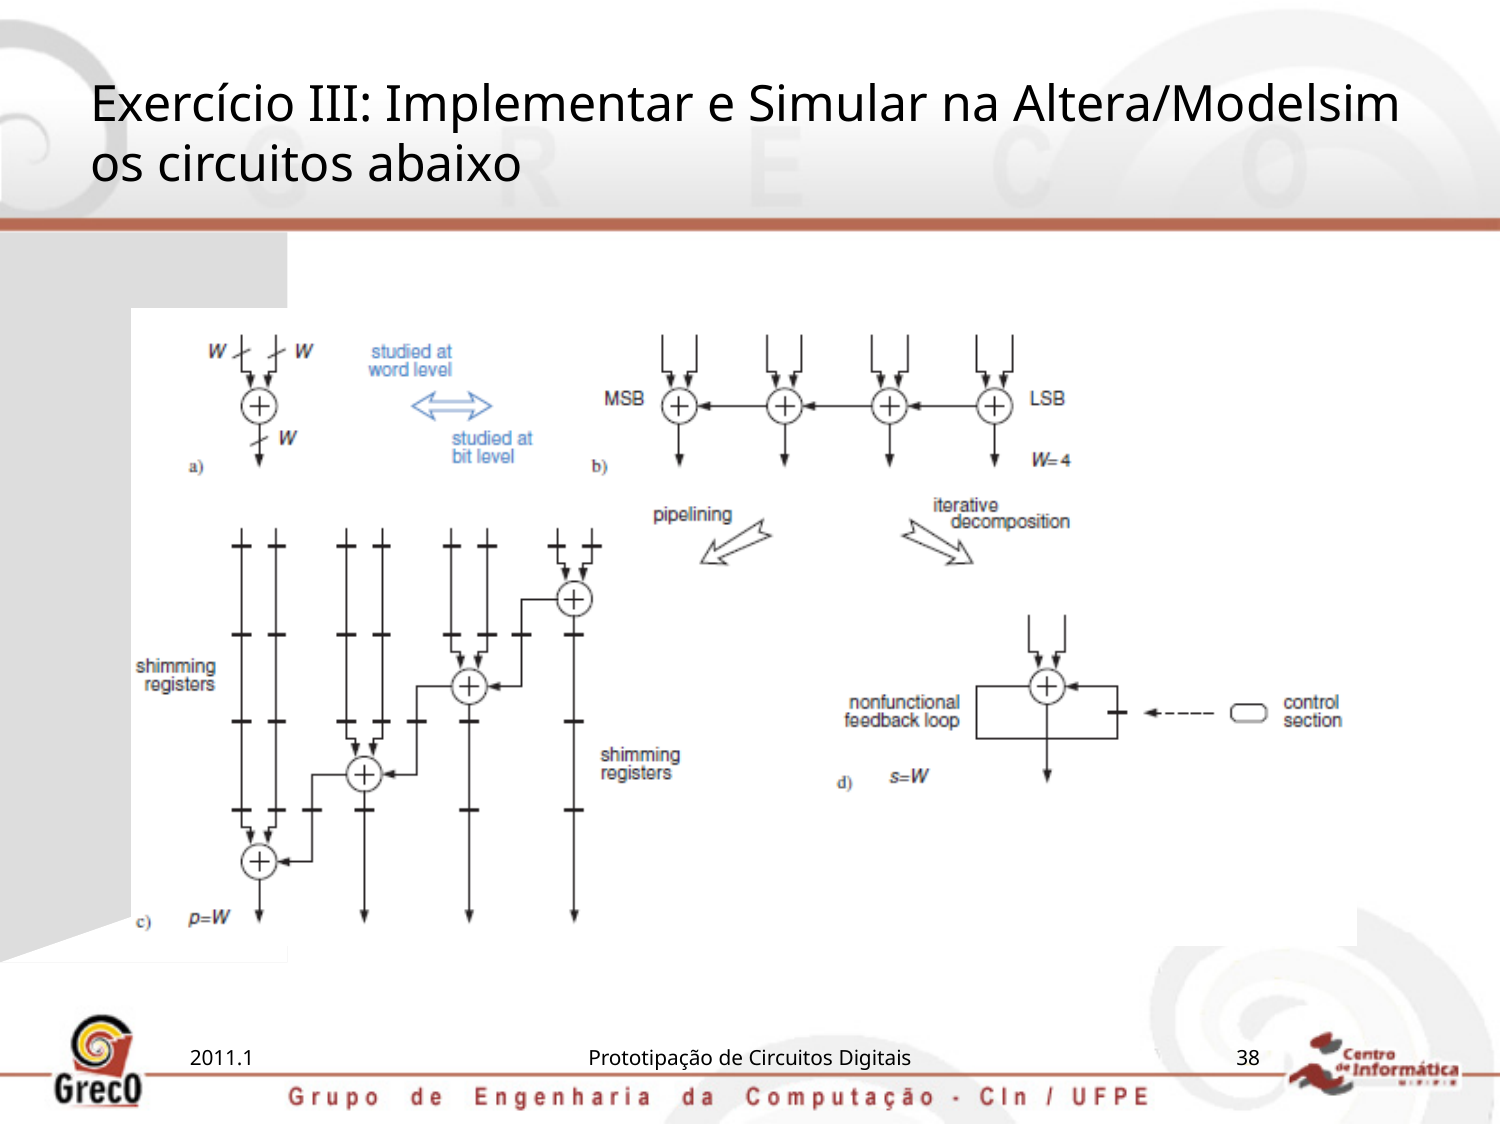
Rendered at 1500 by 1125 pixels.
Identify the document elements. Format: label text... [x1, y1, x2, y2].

slide_number 2011.1 [174, 1037, 488, 1113]
picture [0, 1, 1500, 1124]
footer Prototipação de Circuitos Digitais [512, 1037, 988, 1113]
title Exercício III: Implementar e Simular na Altera/Modelsim os circuitos abaixo [74, 37, 1463, 226]
slide_number 38 [1037, 1037, 1276, 1113]
